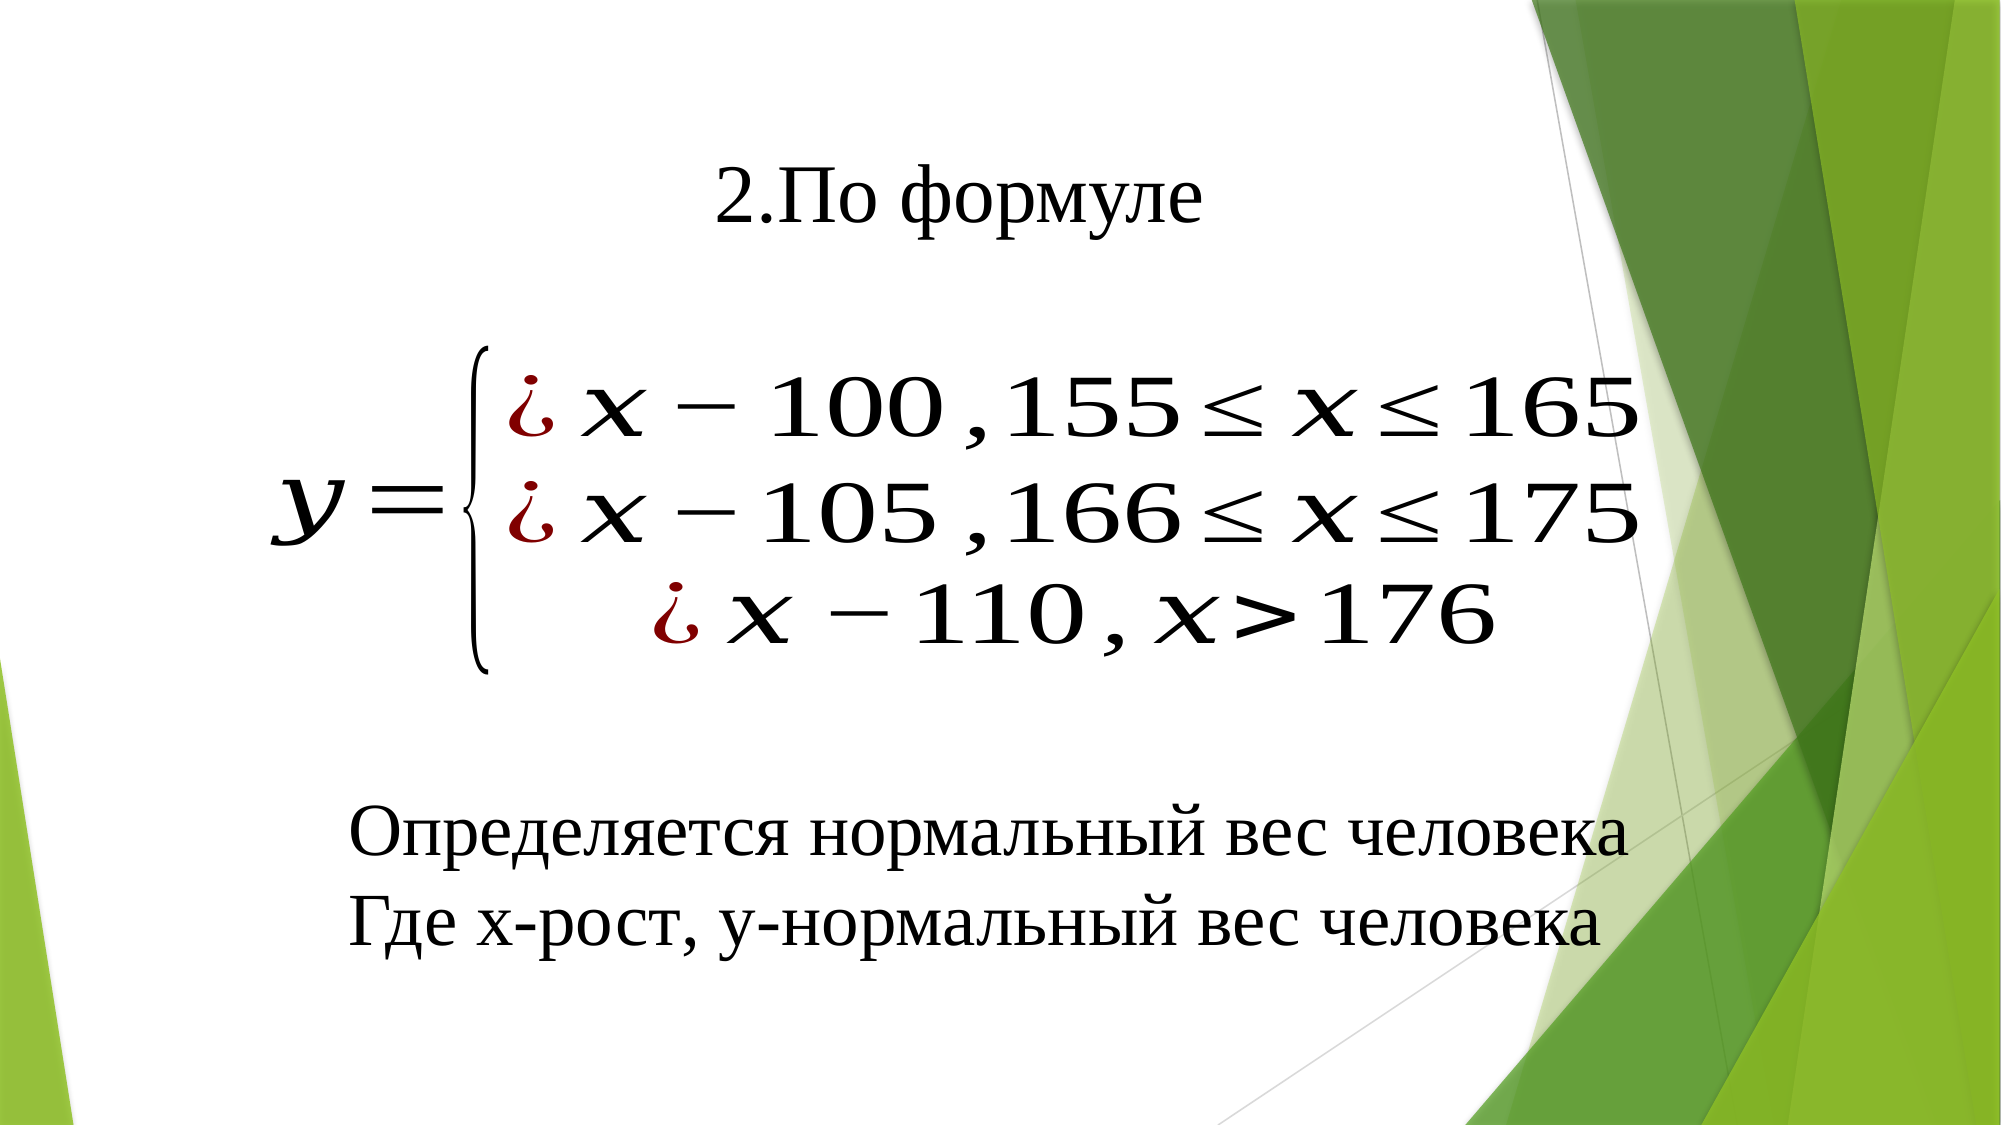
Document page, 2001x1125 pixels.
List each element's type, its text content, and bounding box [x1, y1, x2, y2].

text_box 2.По формуле [699, 132, 1220, 247]
text_box Определяется нормальный вес человека Где x-рост, y-нормальный вес человека [333, 773, 1646, 969]
